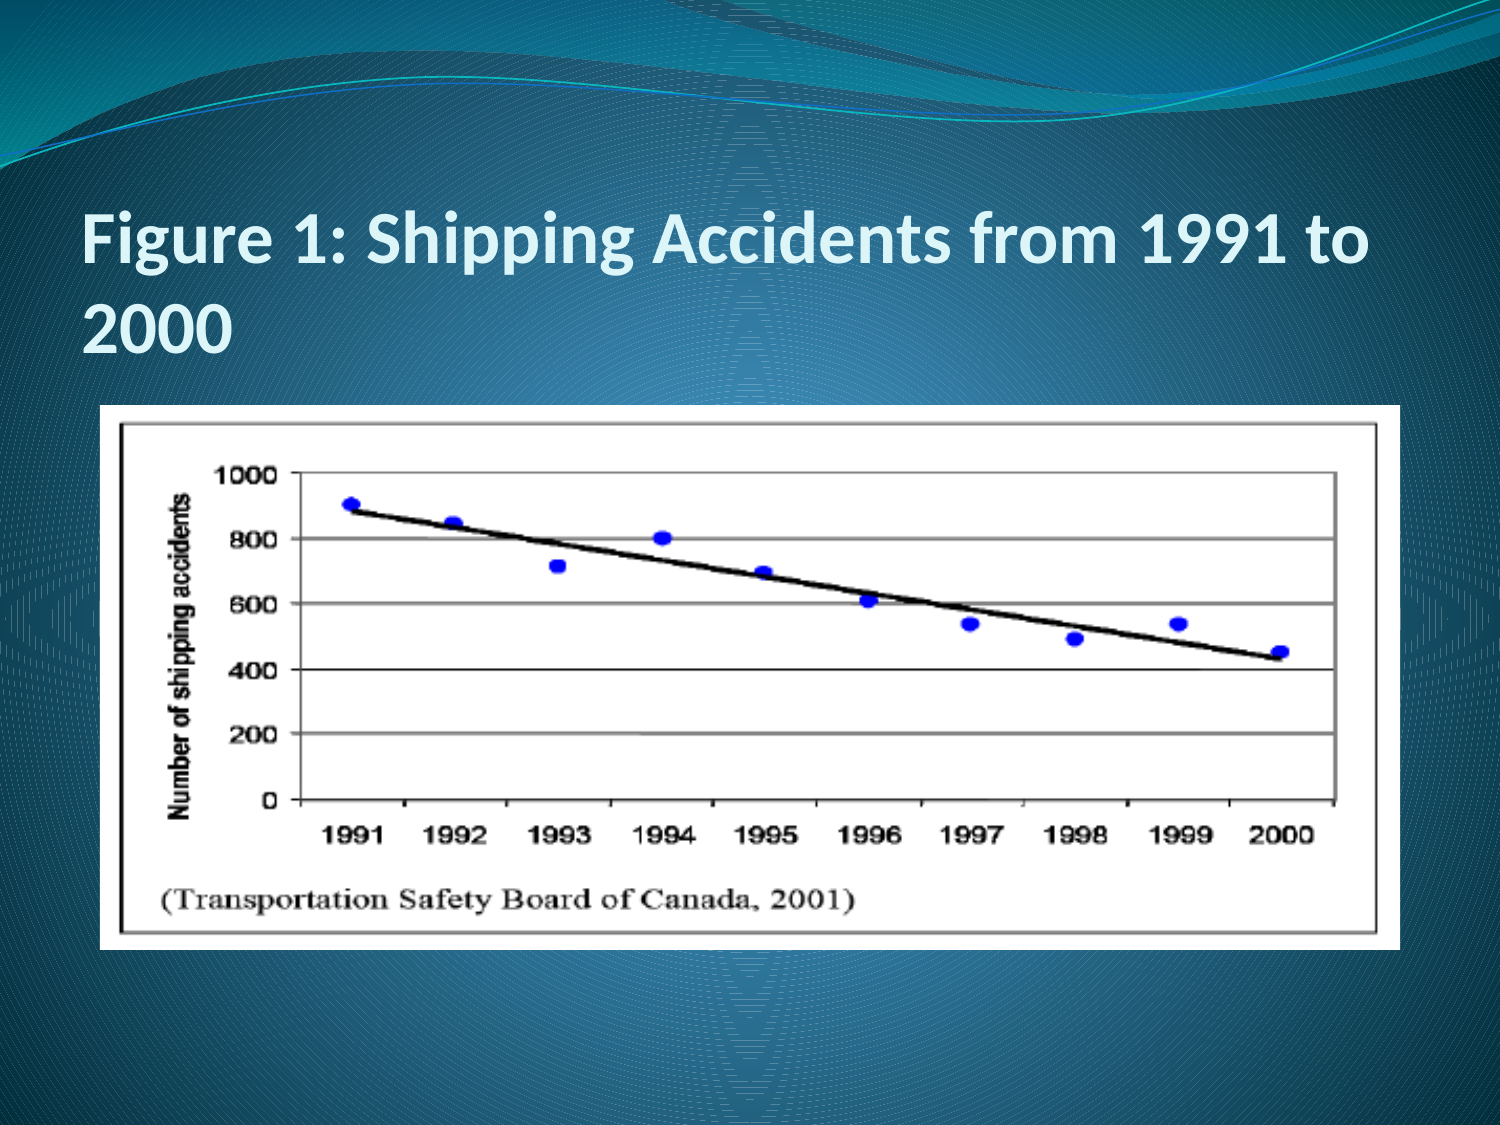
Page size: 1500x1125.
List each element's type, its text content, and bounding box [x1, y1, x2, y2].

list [99, 405, 1401, 950]
title Figure 1: Shipping Accidents from 1991 to 2000 [81, 181, 1432, 369]
